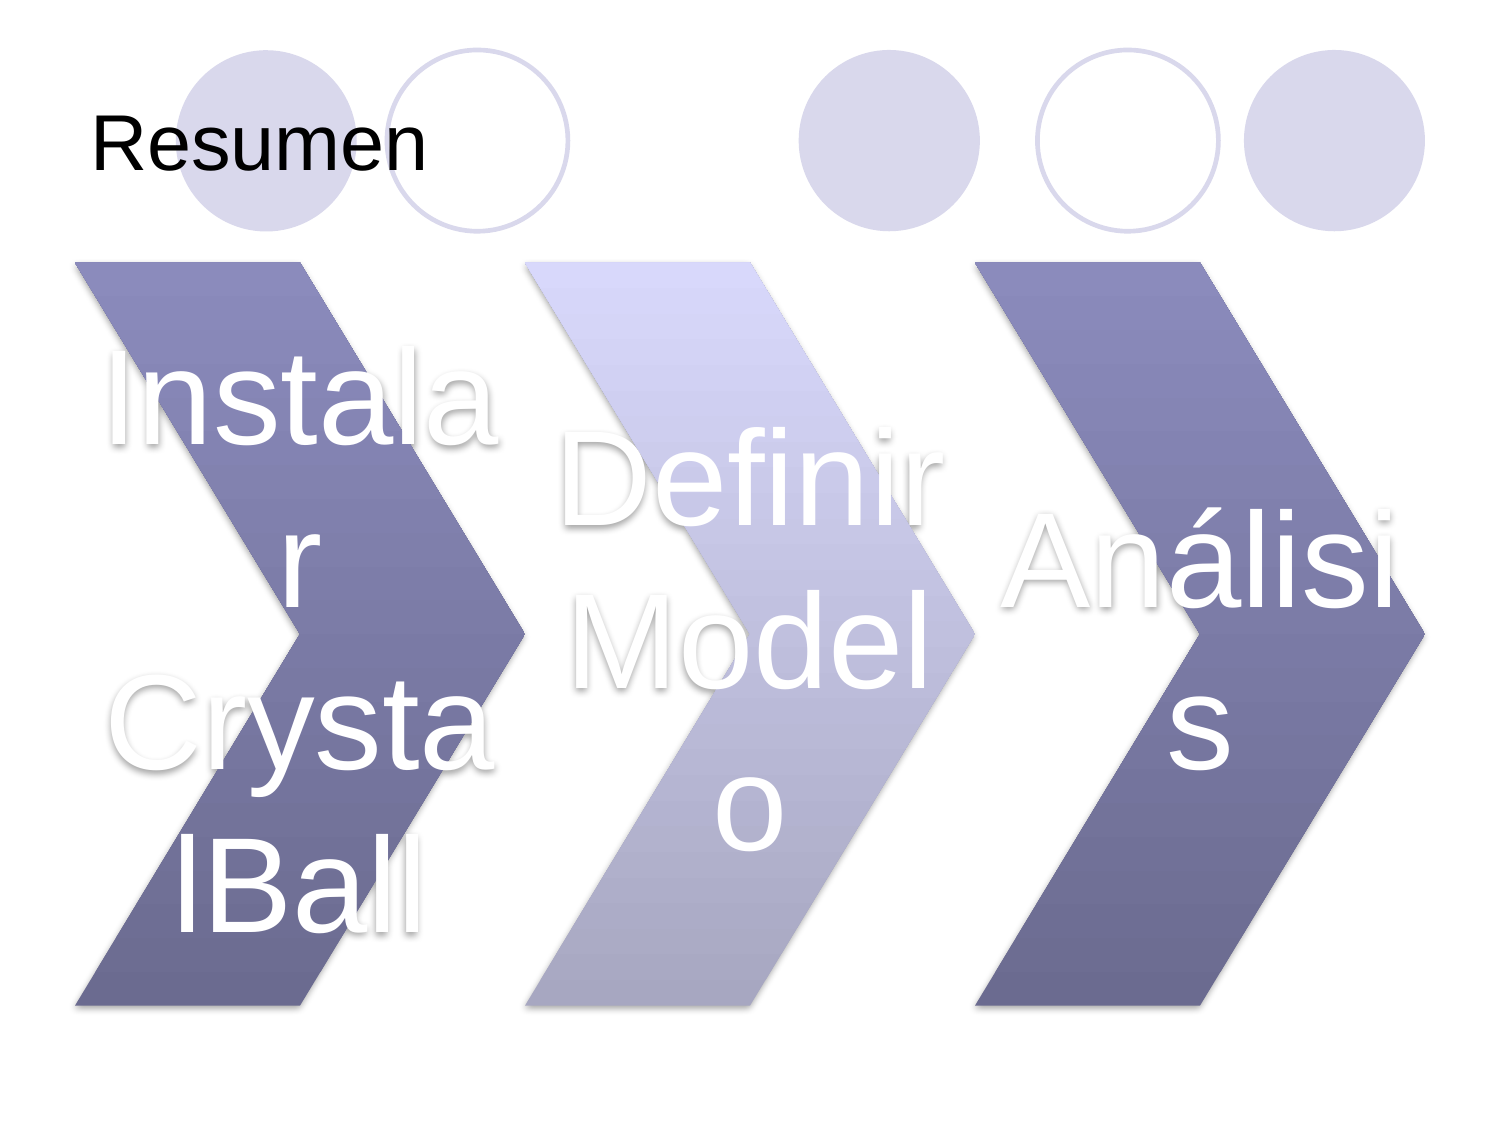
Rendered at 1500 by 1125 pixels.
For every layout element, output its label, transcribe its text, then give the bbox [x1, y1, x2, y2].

title Resumen [74, 44, 1426, 233]
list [74, 262, 1426, 1006]
